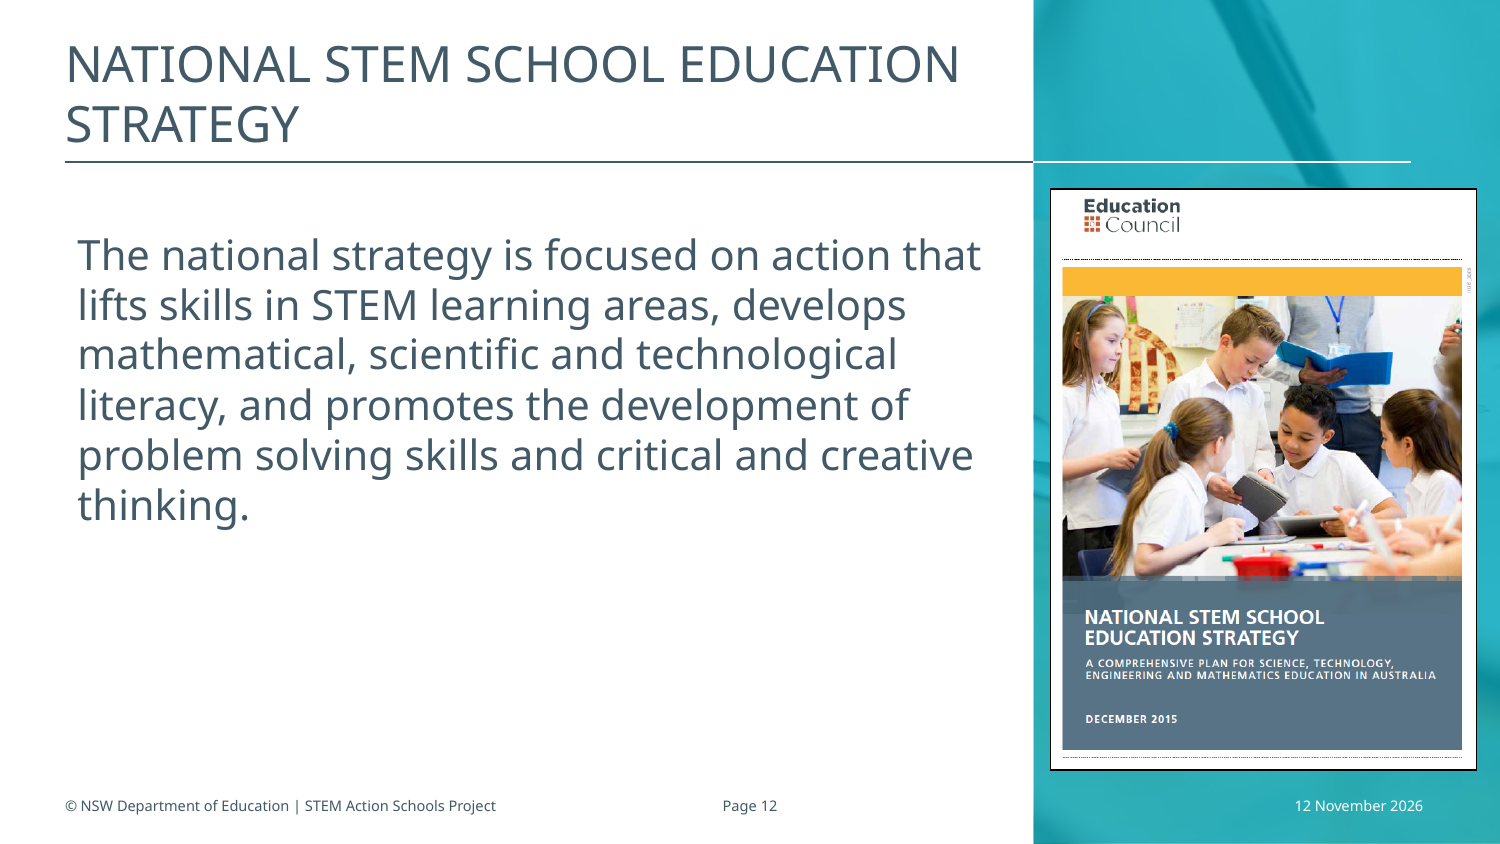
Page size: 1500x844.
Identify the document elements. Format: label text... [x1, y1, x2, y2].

title National stem school education strategy [64, 43, 987, 161]
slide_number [1151, 779, 1424, 824]
slide_number Page 12 [575, 779, 925, 824]
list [1050, 189, 1476, 770]
footer © NSW Department of Education | STEM Action Schools Project [64, 779, 514, 824]
text_box The national strategy is focused on action that lifts skills in STEM learning areas, develops mathematical, scientific and technological literacy, and promotes the development of problem solving skills and critical and creative thinking. [62, 220, 1002, 536]
